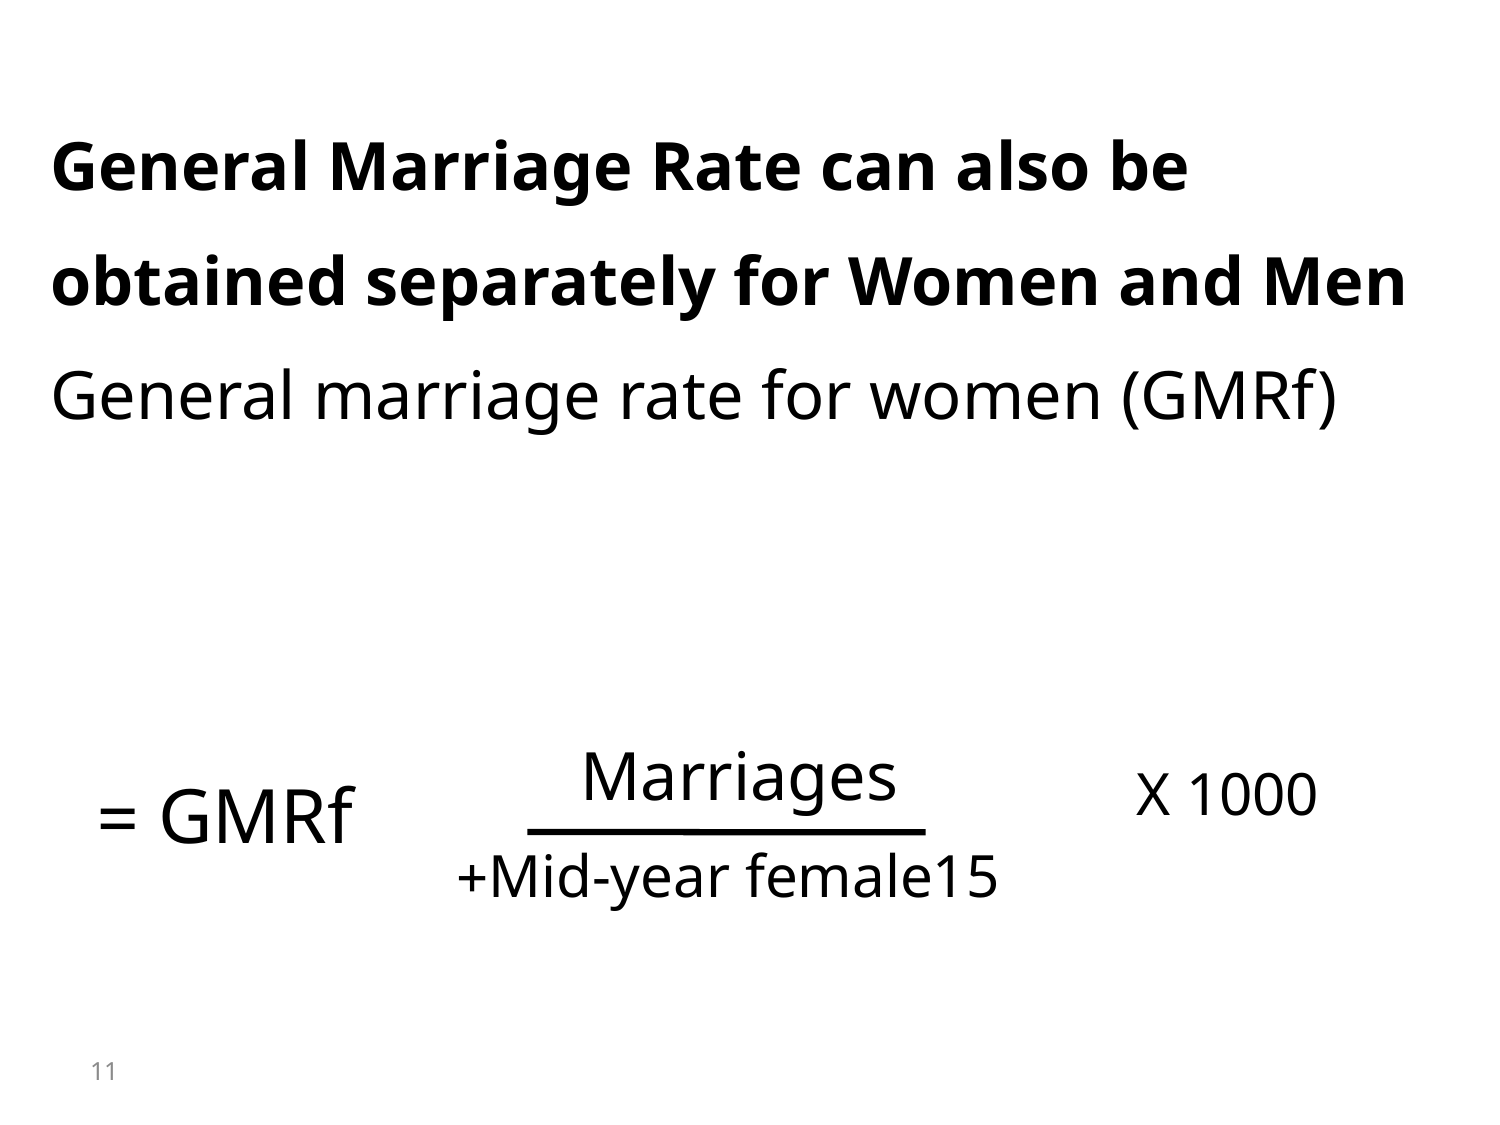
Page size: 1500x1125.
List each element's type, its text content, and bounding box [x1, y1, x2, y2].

slide_number 11 [75, 1042, 425, 1103]
text_box Marriages [565, 726, 914, 822]
text_box Mid-year female15+ [441, 832, 1015, 917]
text_box General Marriage Rate can also be obtained separately for Women and Men General marriage rate for women (GMRf) [35, 81, 1454, 555]
text_box X 1000 [1121, 750, 1334, 835]
text_box GMRf = [82, 761, 368, 867]
